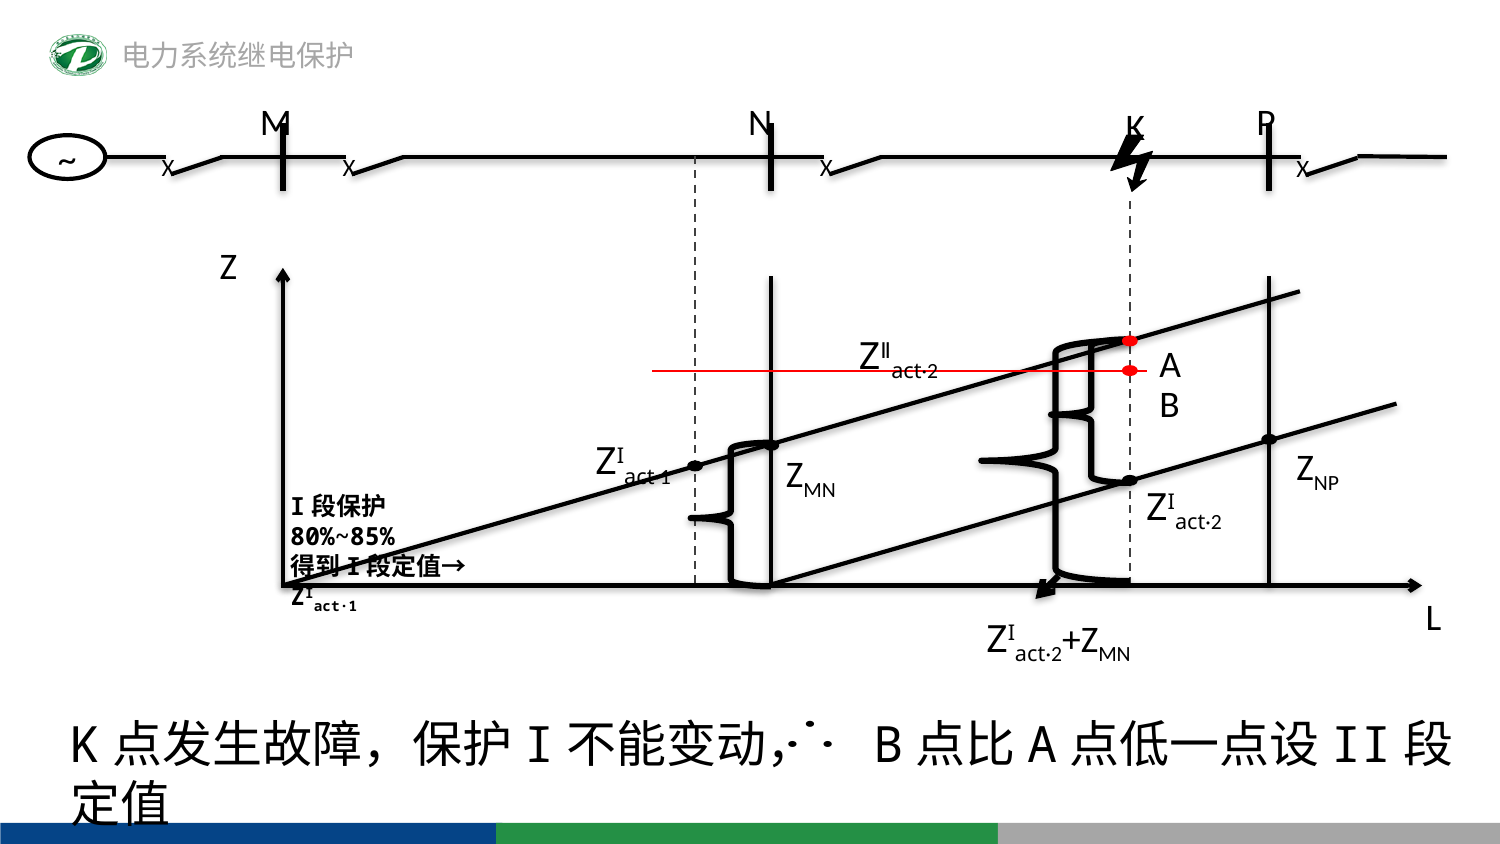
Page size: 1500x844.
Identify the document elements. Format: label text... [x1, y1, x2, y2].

picture [41, 19, 118, 90]
text_box [494, 821, 996, 844]
text_box [0, 821, 494, 844]
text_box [29, 90, 1499, 781]
text_box [996, 821, 1500, 844]
text_box 电力系统继电保护 [122, 29, 370, 80]
